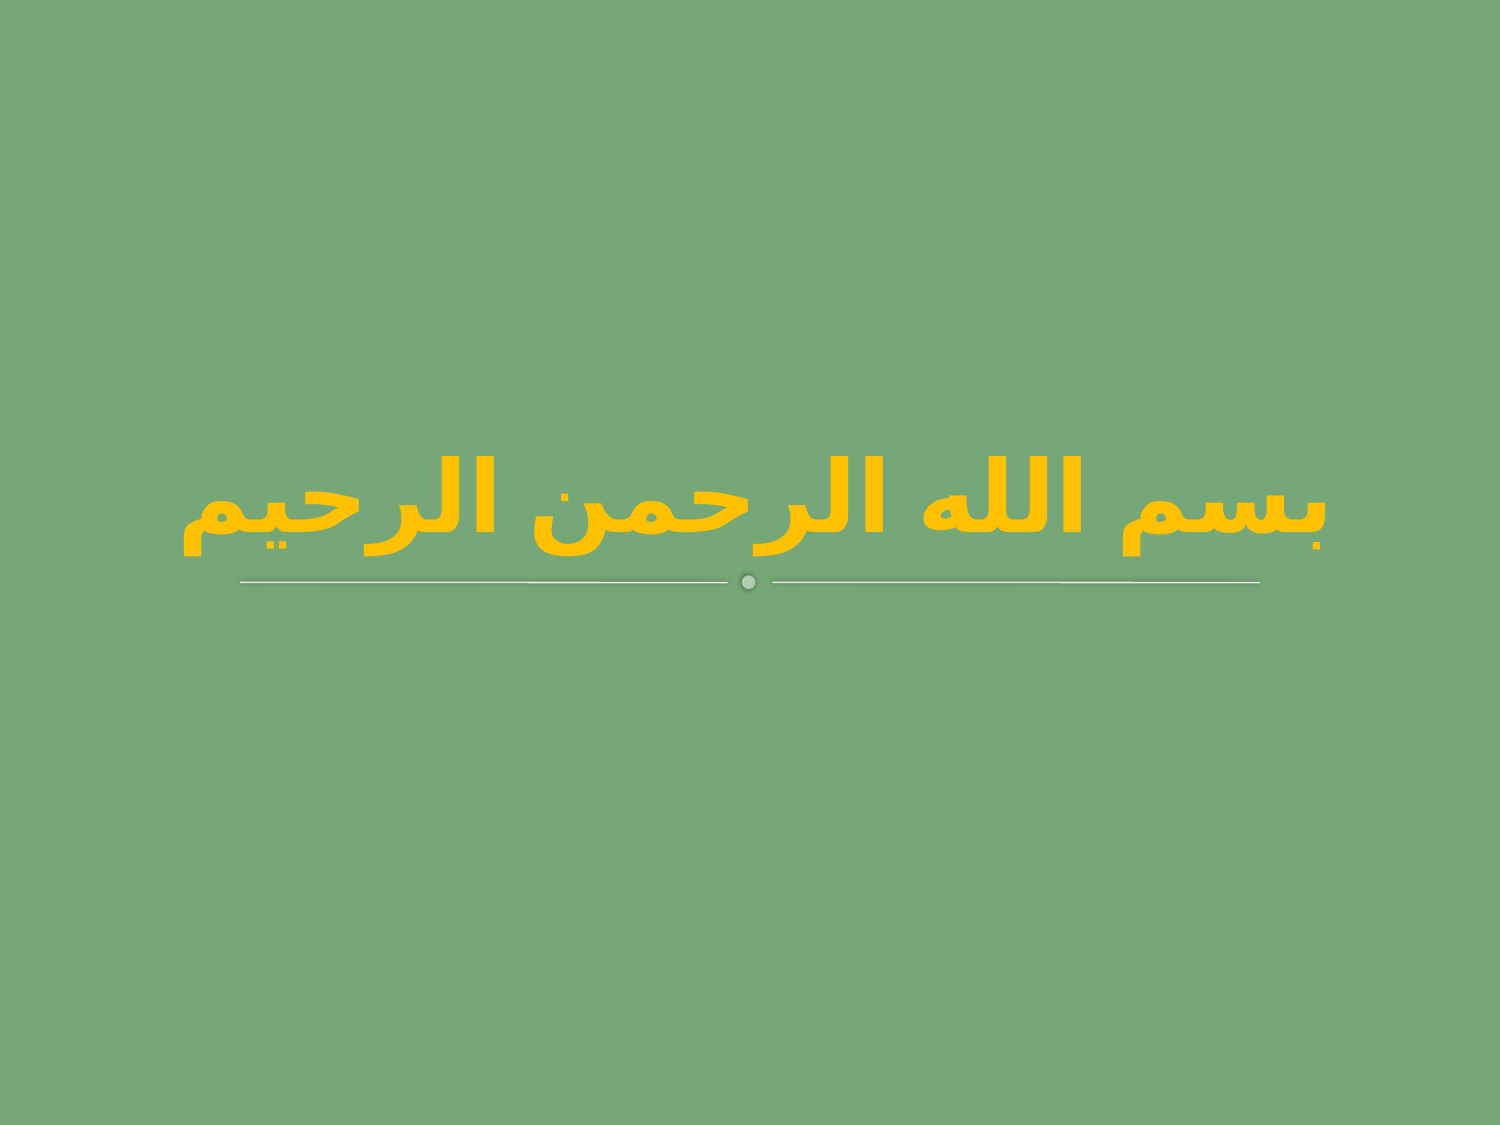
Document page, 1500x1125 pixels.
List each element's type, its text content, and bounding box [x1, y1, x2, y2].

title بسم الله الرحمن الرحیم [74, 235, 1438, 561]
